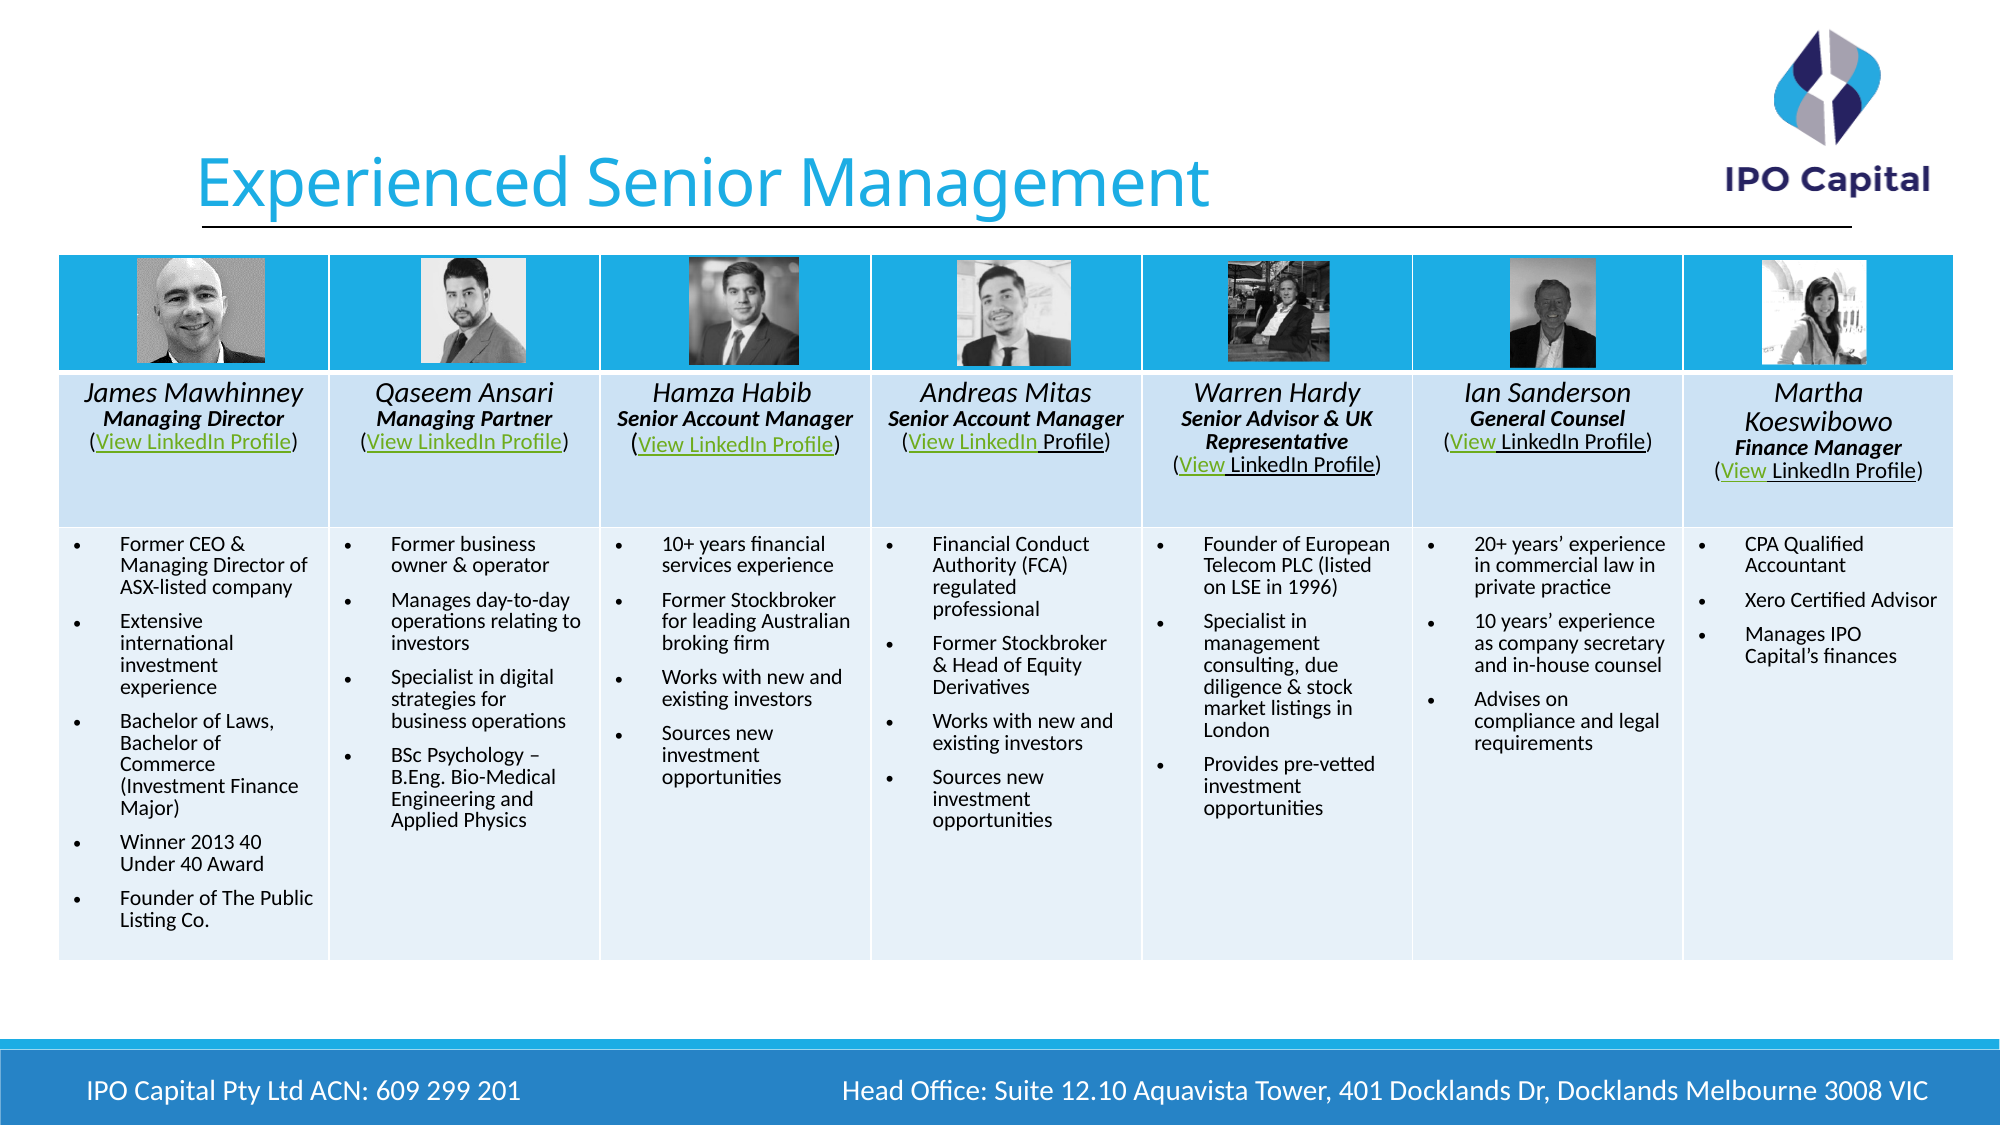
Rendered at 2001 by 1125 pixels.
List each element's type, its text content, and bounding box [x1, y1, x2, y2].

table_header [330, 255, 425, 370]
table_cell Ian Sanderson General Counsel (View LinkedIn Profile) [1413, 375, 1682, 527]
table_header [527, 255, 599, 370]
picture [1228, 260, 1331, 363]
table_cell Hamza Habib Senior Account Manager (View LinkedIn Profile) [601, 375, 870, 527]
table_header [1143, 255, 1412, 370]
picture [1510, 258, 1596, 368]
text_box IPO Capital Pty Ltd ACN: 609 299 201 Head Office: Suite 12.10 Aquavista Tower, 401 Docklands Dr, Docklands Melbourne 3008 VIC [71, 1063, 1955, 1114]
table_cell Andreas Mitas Senior Account Manager (View LinkedIn Profile) [872, 375, 1141, 527]
picture [688, 256, 799, 365]
table_cell CPA Qualified Accountant Xero Certified Advisor Manages IPO Capital’s finances [1684, 528, 1953, 960]
table_cell Founder of European Telecom PLC (listed on LSE in 1996) Specialist in management consulting, due diligence & stock market listings in London Provides pre-vetted investment opportunities [1143, 528, 1412, 960]
table_cell Martha Koeswibowo Finance Manager (View LinkedIn Profile) [1684, 375, 1953, 527]
table_cell Qaseem Ansari Managing Partner (View LinkedIn Profile) [330, 375, 599, 527]
table_header [265, 255, 328, 370]
table_cell Former CEO & Managing Director of ASX-listed company Extensive international investment experience Bachelor of Laws, Bachelor of Commerce (Investment Finance Major) Winner 2013 40 Under 40 Award Founder of The Public Listing Co. [59, 528, 328, 960]
picture [957, 259, 1071, 366]
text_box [1684, 0, 1963, 209]
table_header [1596, 255, 1682, 370]
table_cell James Mawhinney Managing Director (View LinkedIn Profile) [59, 375, 328, 527]
table_header [59, 255, 141, 370]
picture [1761, 259, 1867, 365]
picture [421, 258, 526, 364]
table_header [1684, 255, 1953, 370]
table_cell Warren Hardy Senior Advisor & UK Representative (View LinkedIn Profile) [1143, 375, 1412, 527]
table_header [804, 255, 870, 370]
table_cell 20+ years’ experience in commercial law in private practice 10 years’ experience as company secretary and in-house counsel Advises on compliance and legal requirements [1413, 528, 1682, 960]
title Experienced Senior Management [180, 143, 1830, 228]
table_cell Financial Conduct Authority (FCA) regulated professional Former Stockbroker & Head of Equity Derivatives Works with new and existing investors Sources new investment opportunities [872, 528, 1141, 960]
table_header [601, 255, 689, 370]
table_cell 10+ years financial services experience Former Stockbroker for leading Australian broking firm Works with new and existing investors Sources new investment opportunities [601, 528, 870, 960]
picture [137, 258, 266, 364]
table_header [872, 255, 1141, 370]
table_cell Former business owner & operator Manages day-to-day operations relating to investors Specialist in digital strategies for business operations BSc Psychology – B.Eng. Bio-Medical Engineering and Applied Physics [330, 528, 599, 960]
table_header [1413, 255, 1514, 370]
